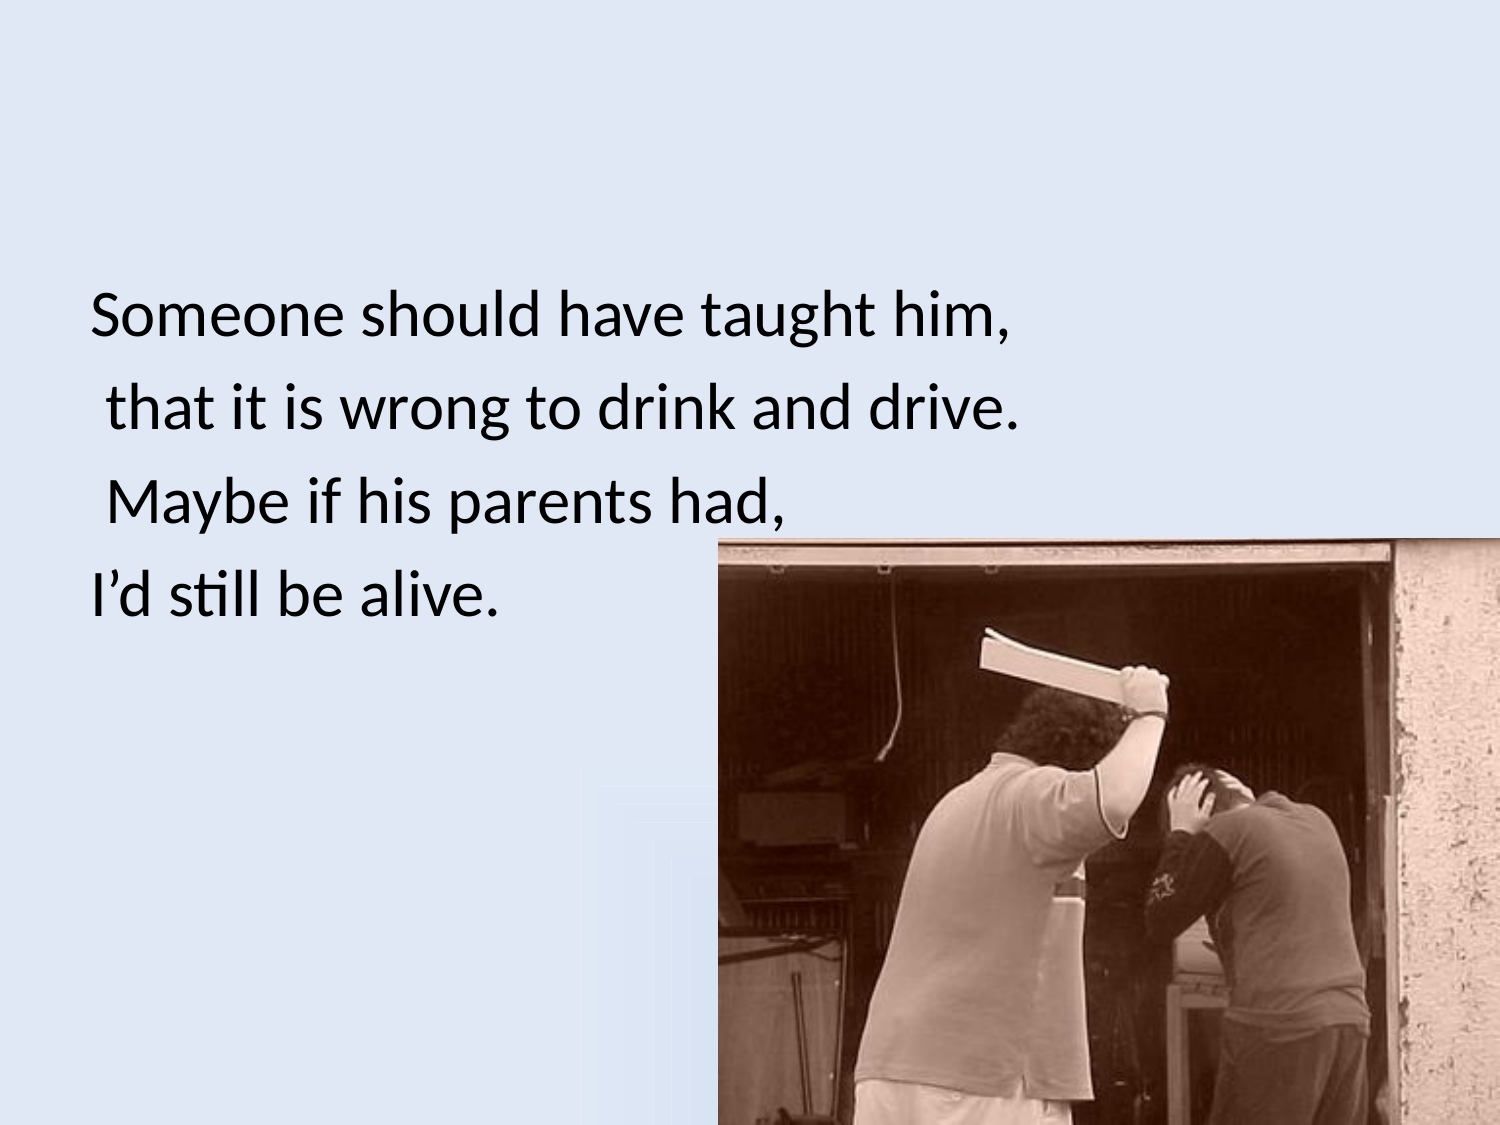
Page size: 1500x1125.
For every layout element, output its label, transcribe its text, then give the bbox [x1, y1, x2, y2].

picture [718, 538, 1500, 1125]
list Someone should have taught him, that it is wrong to drink and drive. Maybe if his parents had, I’d still be alive. [75, 262, 1425, 1005]
